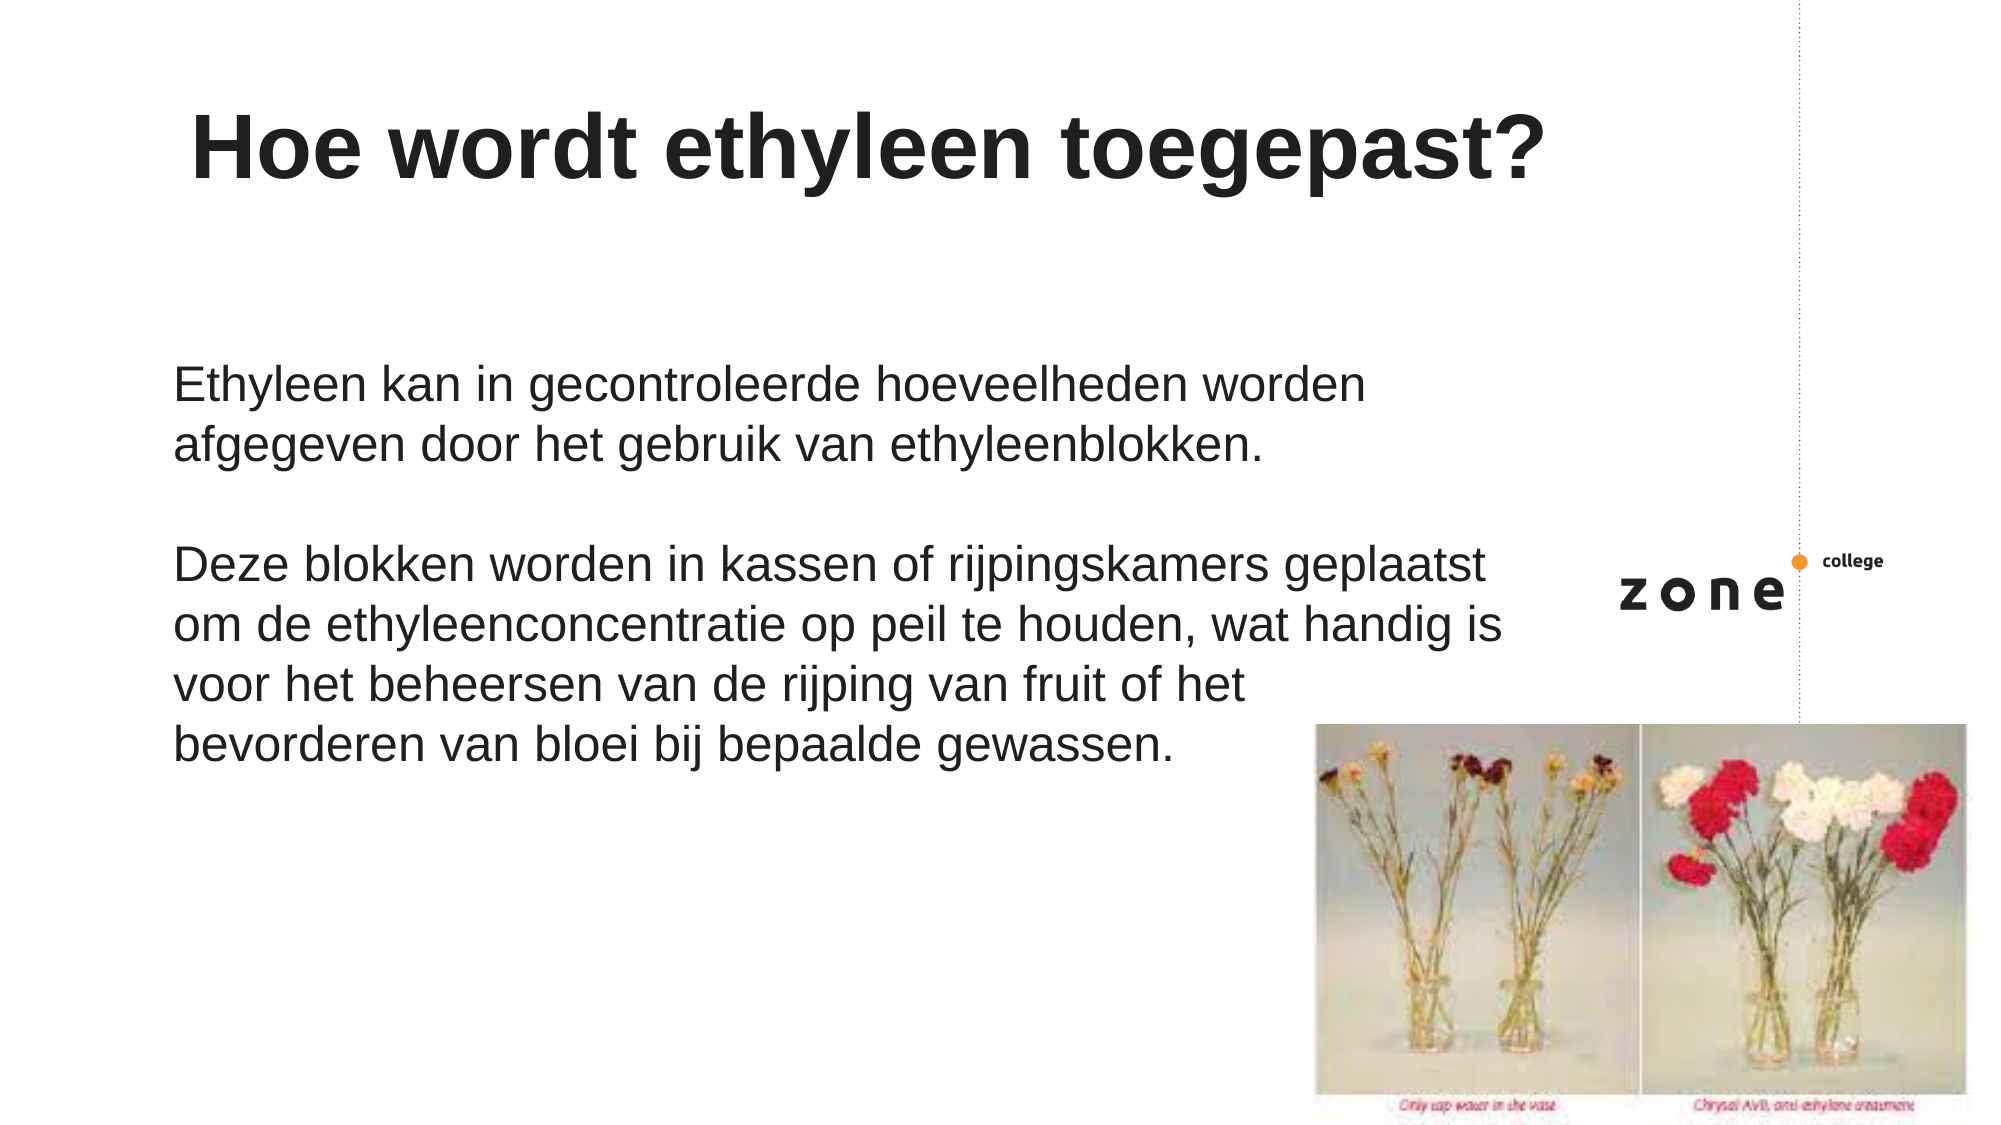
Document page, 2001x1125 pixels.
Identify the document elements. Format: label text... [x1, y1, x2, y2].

title Hoe wordt ethyleen toegepast? [190, 99, 1661, 317]
picture [1313, 0, 2001, 1125]
list Ethyleen kan in gecontroleerde hoeveelheden worden afgegeven door het gebruik van ethyleenblokken. Deze blokken worden in kassen of rijpingskamers geplaatst om de ethyleenconcentratie op peil te houden, wat handig is voor het beheersen van de rijping van fruit of het bevorderen van bloei bij bepaalde gewassen. [173, 350, 1509, 1125]
